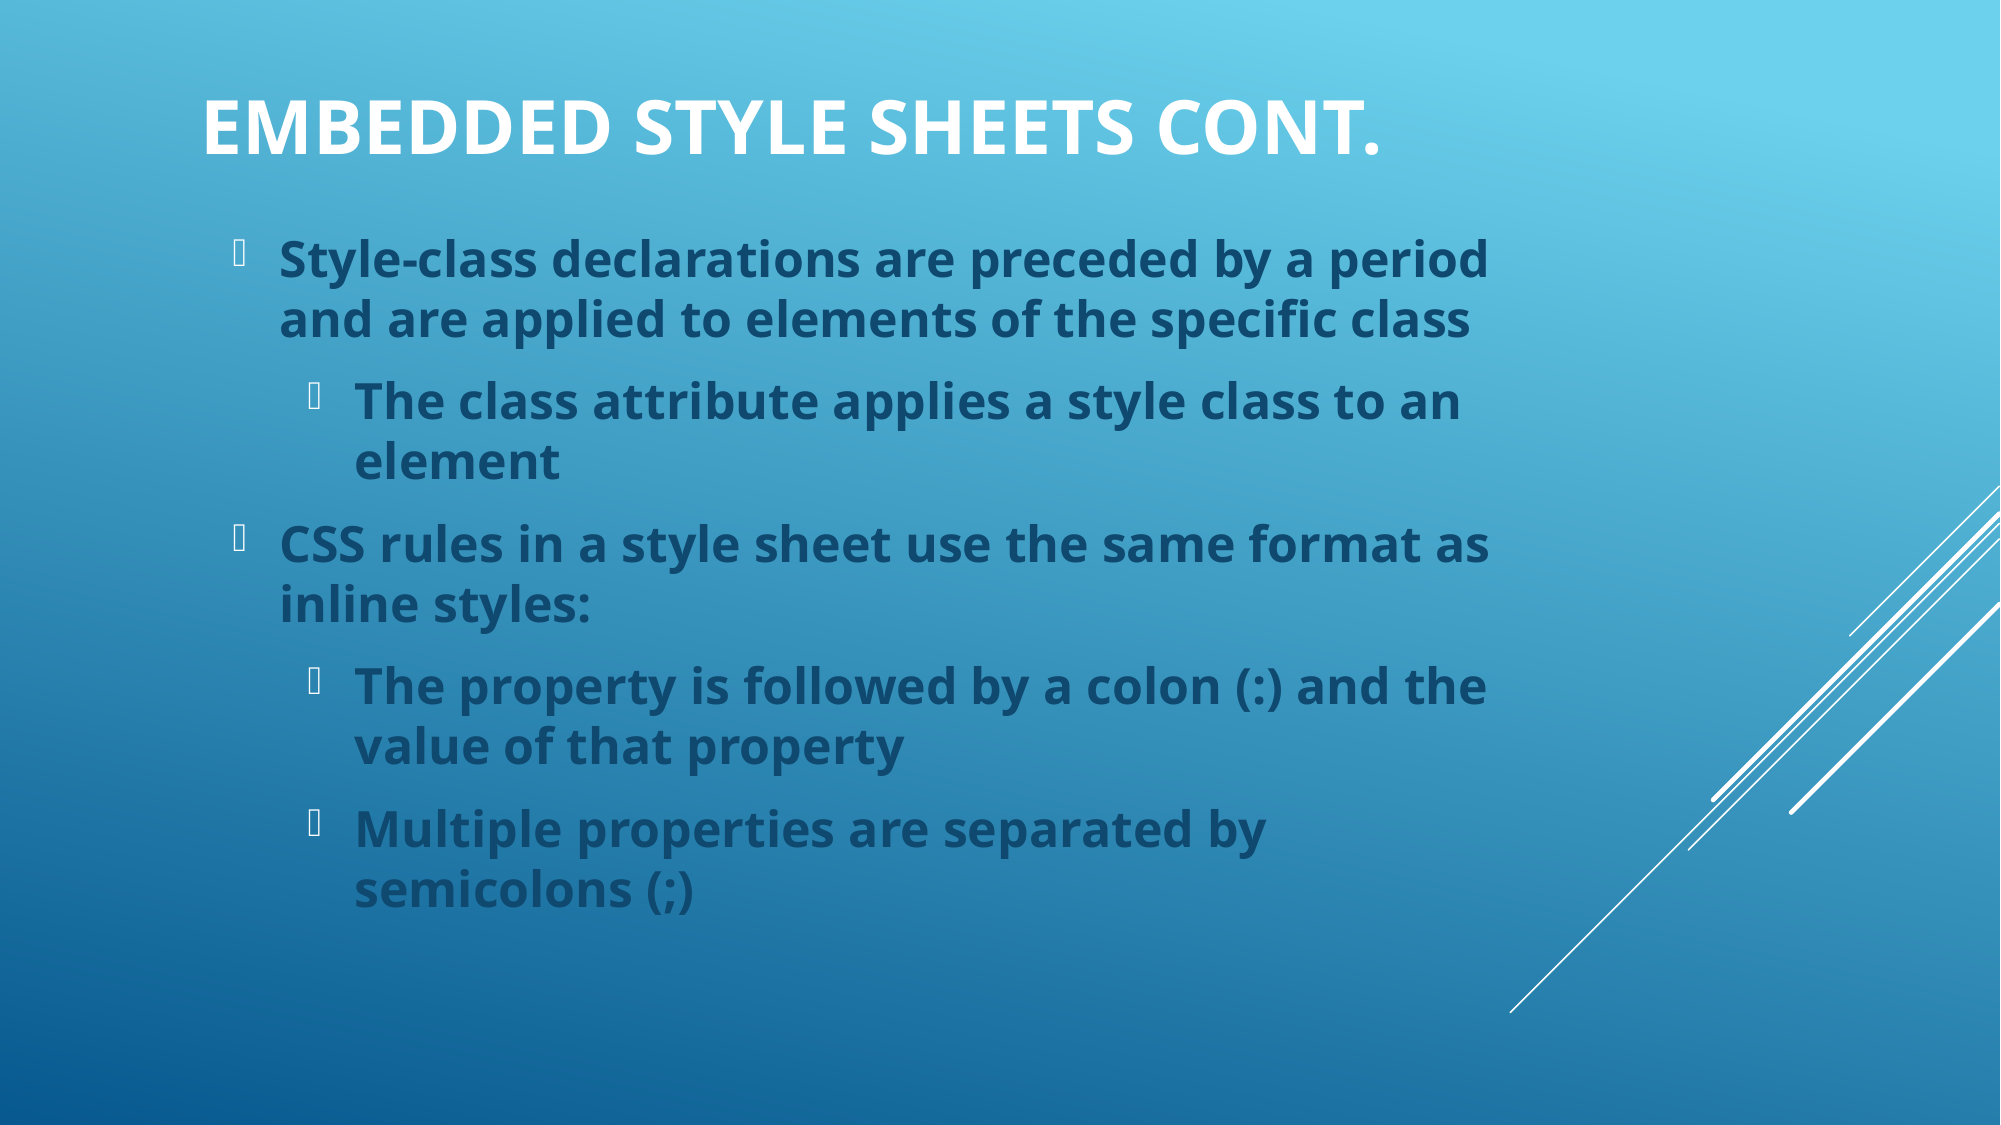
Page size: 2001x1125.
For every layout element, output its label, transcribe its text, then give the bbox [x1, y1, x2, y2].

text_box Embedded Style Sheets Cont. [185, 71, 1399, 177]
text_box Style-class declarations are preceded by a period and are applied to elements of the specific class The class attribute applies a style class to an element CSS rules in a style sheet use the same format as inline styles: The property is followed by a colon (:) and the value of that property Multiple properties are separated by semicolons (;) [217, 219, 1531, 963]
